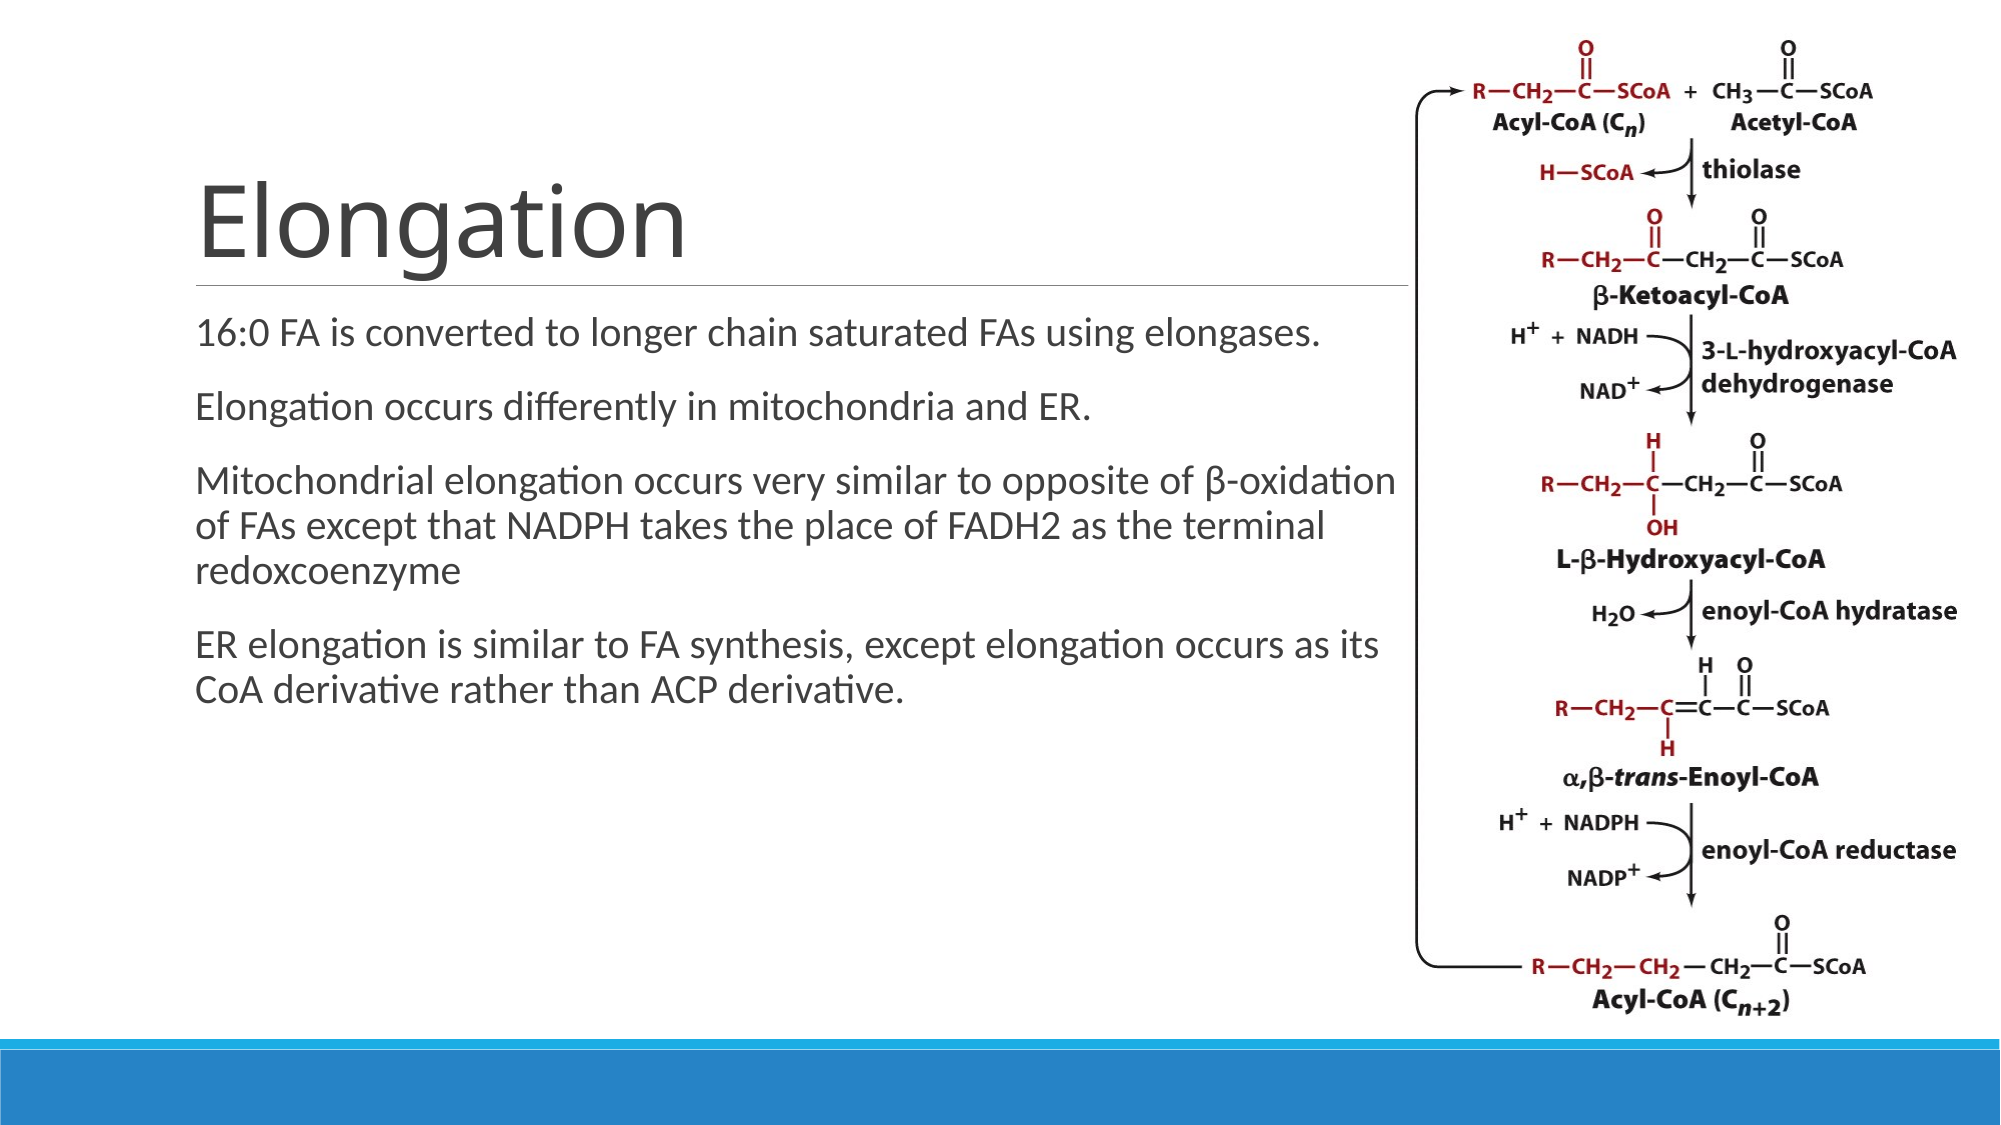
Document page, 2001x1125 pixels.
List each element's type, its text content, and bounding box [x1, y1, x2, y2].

title Elongation [180, 47, 1404, 285]
list 16:0 FA is converted to longer chain saturated FAs using elongases. Elongation occurs differently in mitochondria and ER. Mitochondrial elongation occurs very similar to opposite of β-oxidation of FAs except that NADPH takes the place of FADH2 as the terminal redoxcoenzyme ER elongation is similar to FA synthesis, except elongation occurs as its CoA derivative rather than ACP derivative. [180, 302, 1400, 963]
picture [1407, 32, 1969, 1026]
